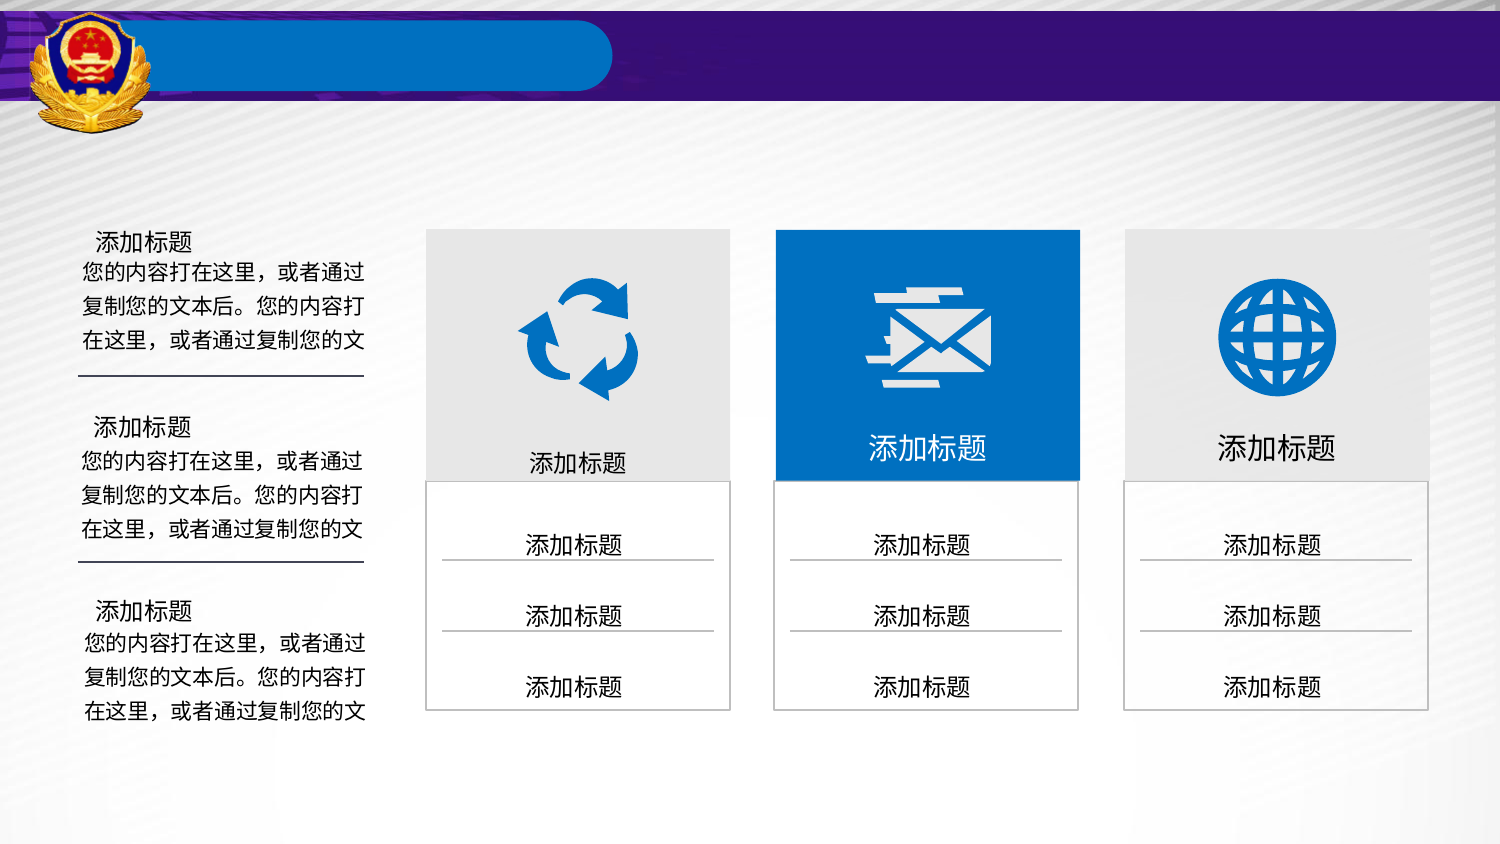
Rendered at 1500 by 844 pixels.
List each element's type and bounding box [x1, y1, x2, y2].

text_box [1124, 488, 1429, 710]
text_box [62, 200, 387, 363]
picture [0, 0, 1500, 844]
text_box [773, 487, 1079, 710]
text_box [775, 229, 1081, 481]
text_box [62, 569, 389, 733]
text_box [425, 229, 731, 481]
text_box [61, 385, 386, 551]
text_box [209, 21, 615, 89]
text_box [425, 487, 731, 710]
text_box [1125, 229, 1430, 481]
